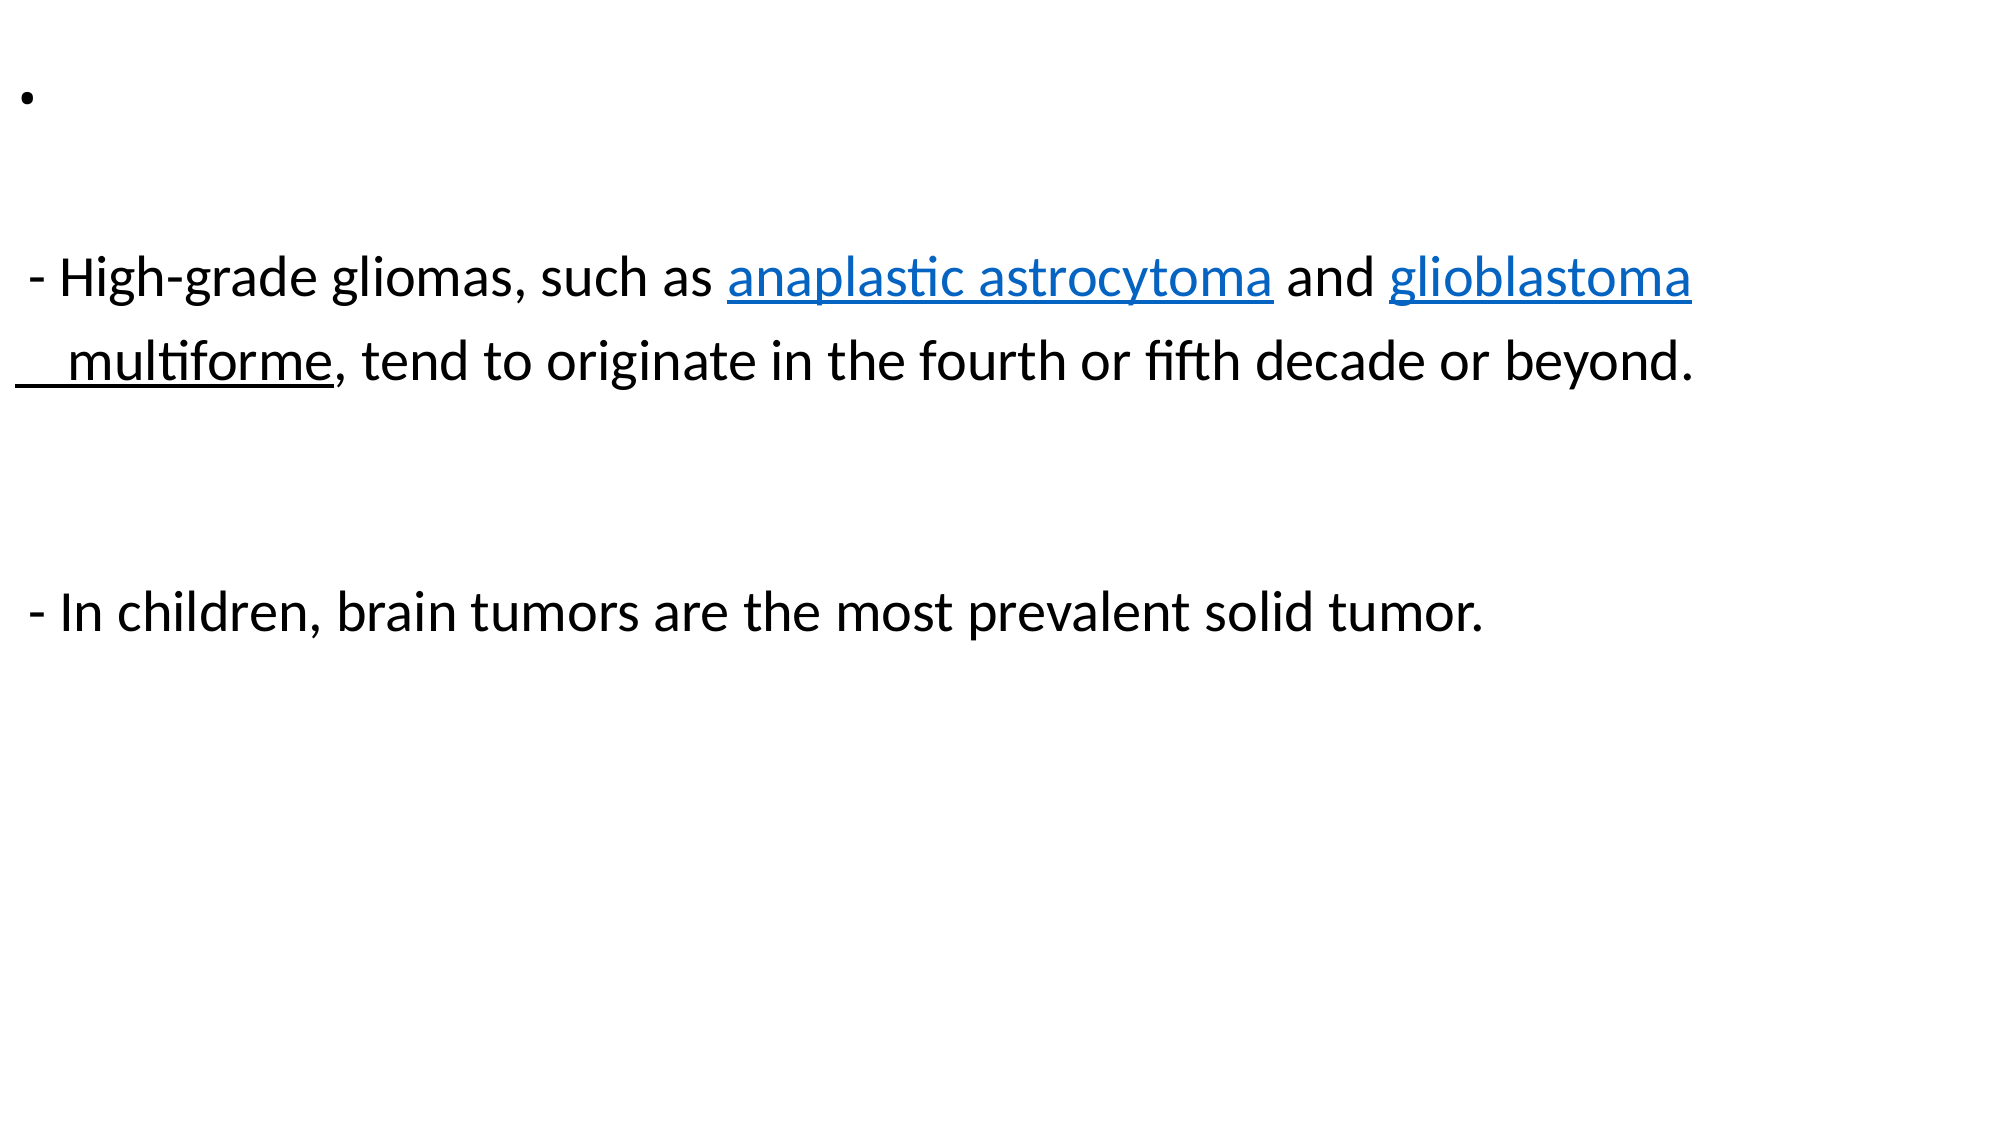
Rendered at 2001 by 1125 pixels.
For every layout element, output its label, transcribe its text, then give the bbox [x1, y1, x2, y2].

title . [0, 0, 1863, 147]
list - High-grade gliomas, such as anaplastic astrocytoma and glioblastoma multiforme, tend to originate in the fourth or fifth decade or beyond. - In children, brain tumors are the most prevalent solid tumor. [0, 147, 2000, 1125]
